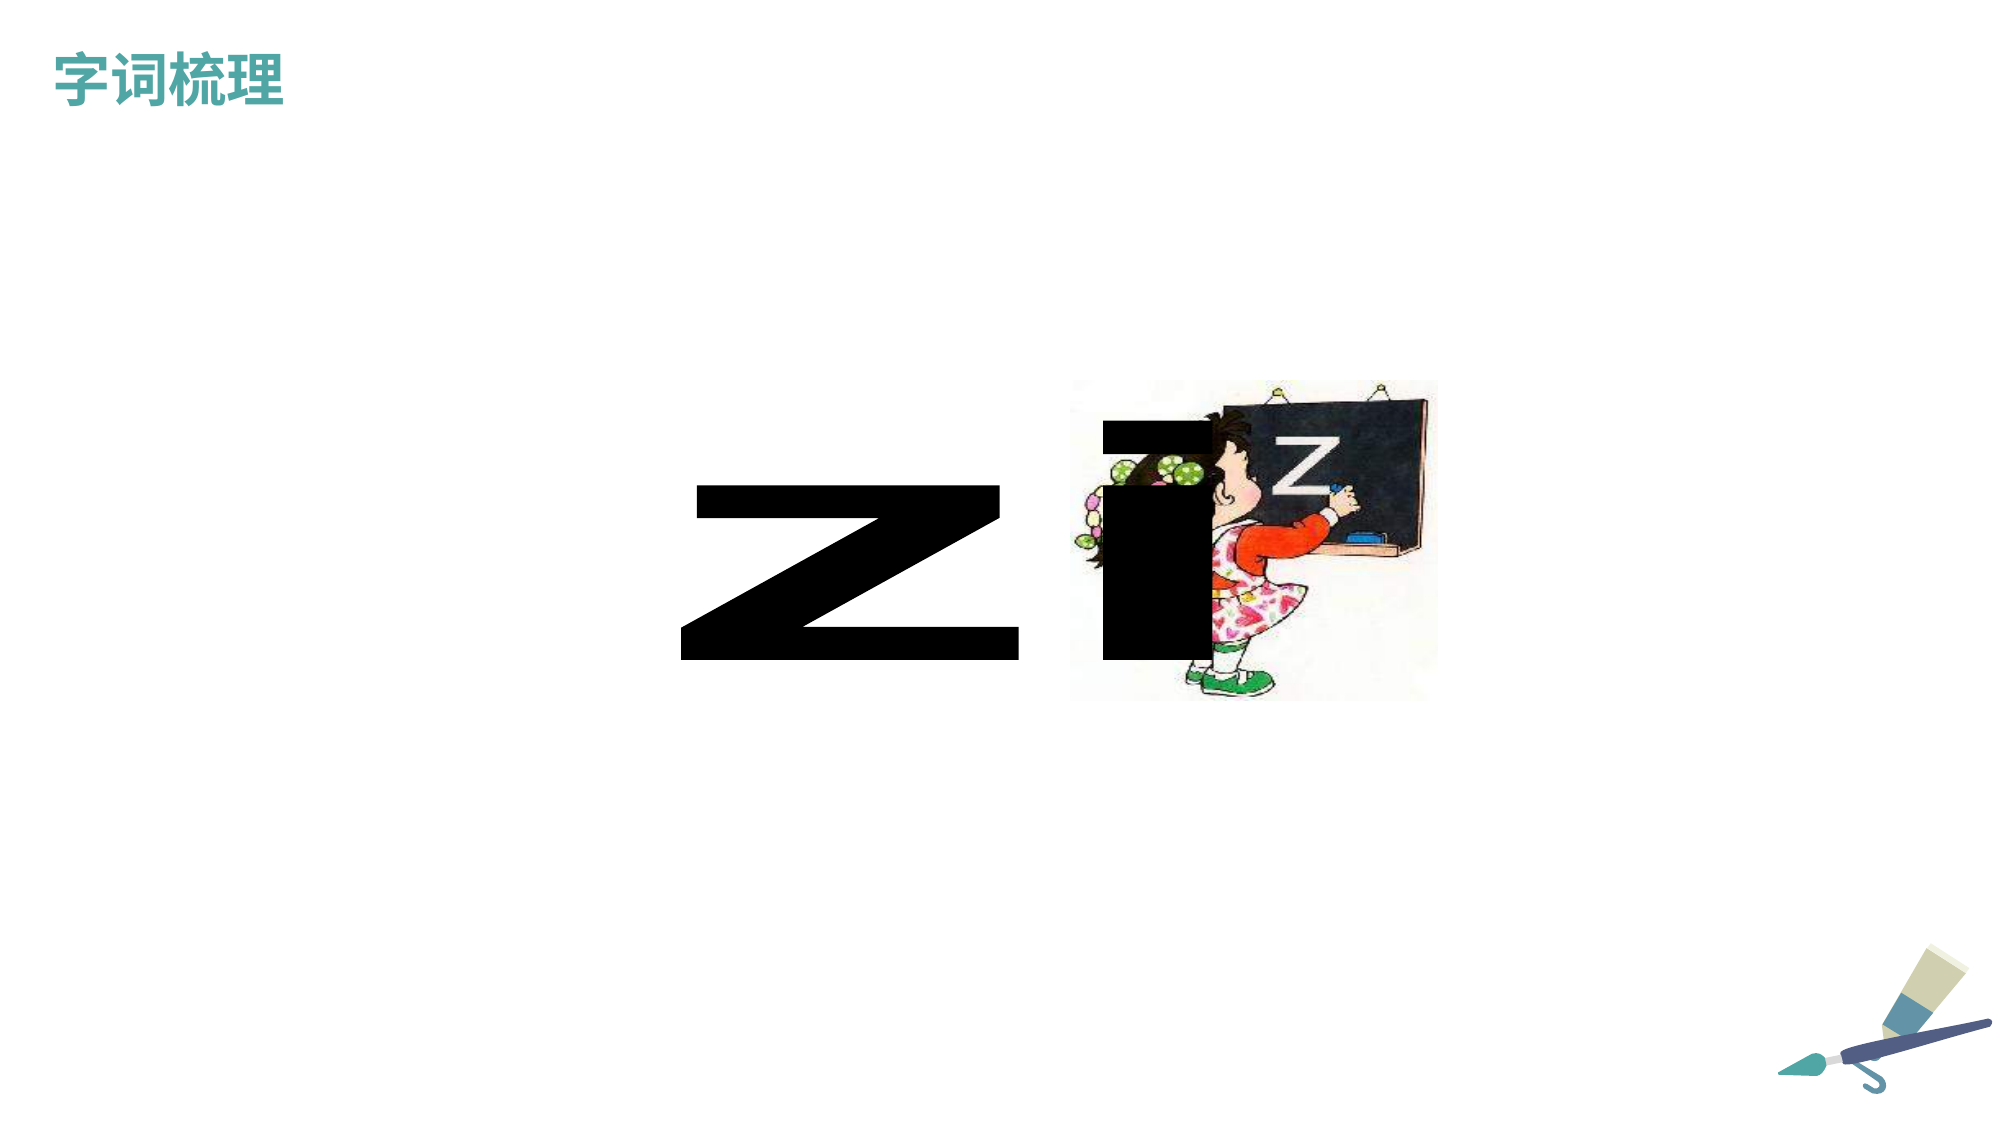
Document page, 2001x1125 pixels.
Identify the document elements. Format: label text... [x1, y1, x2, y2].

text_box 字词梳理 [37, 35, 301, 121]
picture [1070, 380, 1438, 701]
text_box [1811, 945, 1974, 1125]
